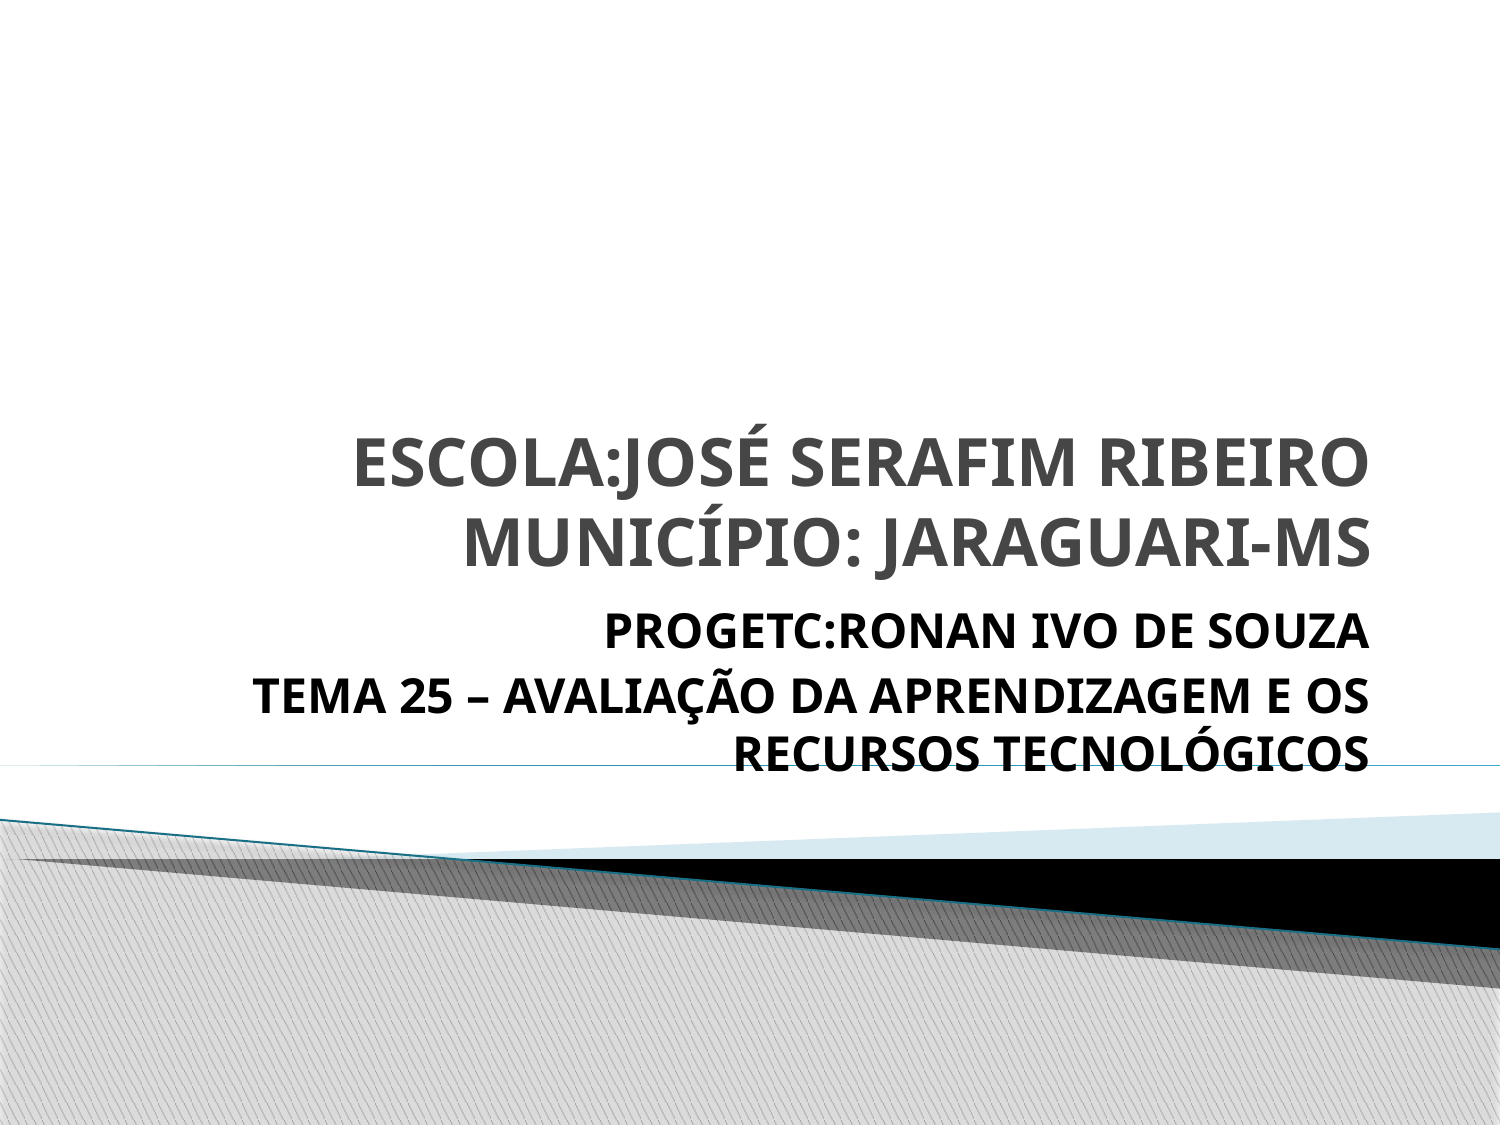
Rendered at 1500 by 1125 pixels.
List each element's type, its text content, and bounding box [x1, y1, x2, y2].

subtitle PROGETC:RONAN IVO DE SOUZA TEMA 25 – AVALIAÇÃO DA APRENDIZAGEM E OS RECURSOS TECNOLÓGICOS [112, 592, 1388, 790]
title ESCOLA:JOSÉ SERAFIM RIBEIRO MUNICÍPIO: JARAGUARI-MS [112, 287, 1388, 588]
picture [5, 859, 1500, 989]
